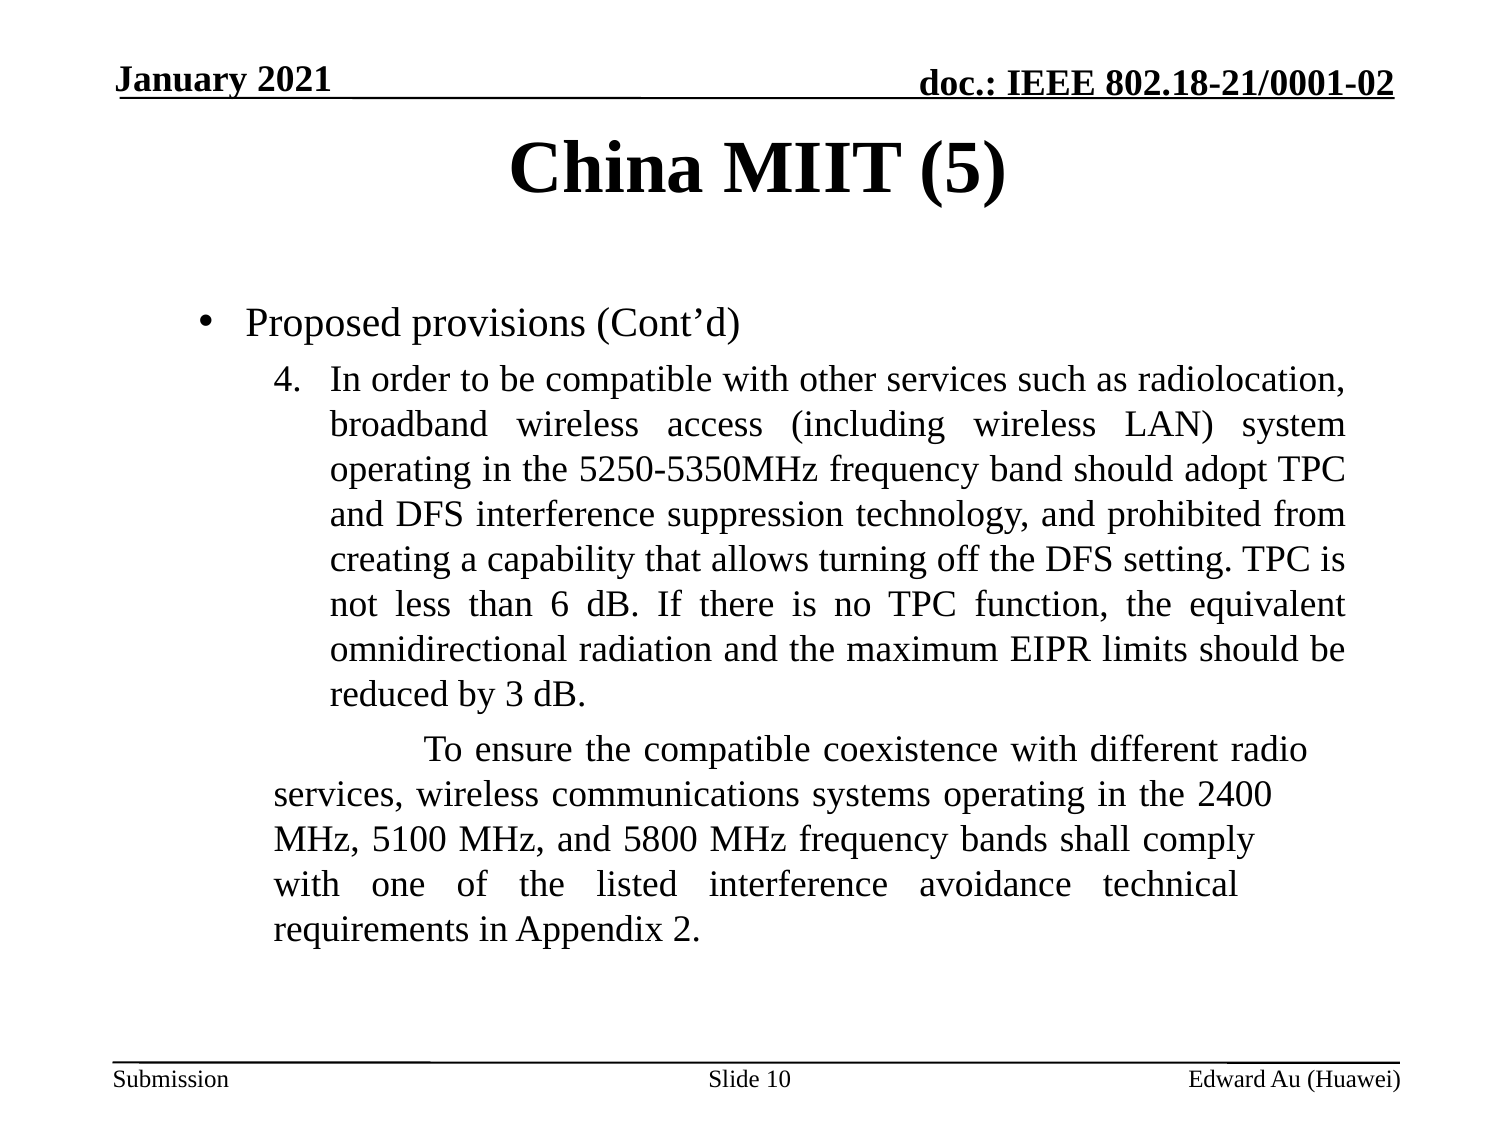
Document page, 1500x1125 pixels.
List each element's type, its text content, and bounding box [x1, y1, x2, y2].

footer Edward Au (Huawei) [902, 1061, 1402, 1093]
slide_number Slide 10 [699, 1061, 800, 1123]
list Proposed provisions (Cont’d) In order to be compatible with other services such as radiolocation, broadband wireless access (including wireless LAN) system operating in the 5250-5350MHz frequency band should adopt TPC and DFS interference suppression technology, and prohibited from creating a capability that allows turning off the DFS setting. TPC is not less than 6 dB. If there is no TPC function, the equivalent omnidirectional radiation and the maximum EIPR limits should be reduced by 3 dB. To ensure the compatible coexistence with different radio services, wireless communications systems operating in the 2400 MHz, 5100 MHz, and 5800 MHz frequency bands shall comply with one of the listed interference avoidance technical requirements in Appendix 2. [108, 287, 1363, 1063]
title China MIIT (5) [120, 99, 1396, 226]
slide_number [114, 54, 493, 100]
